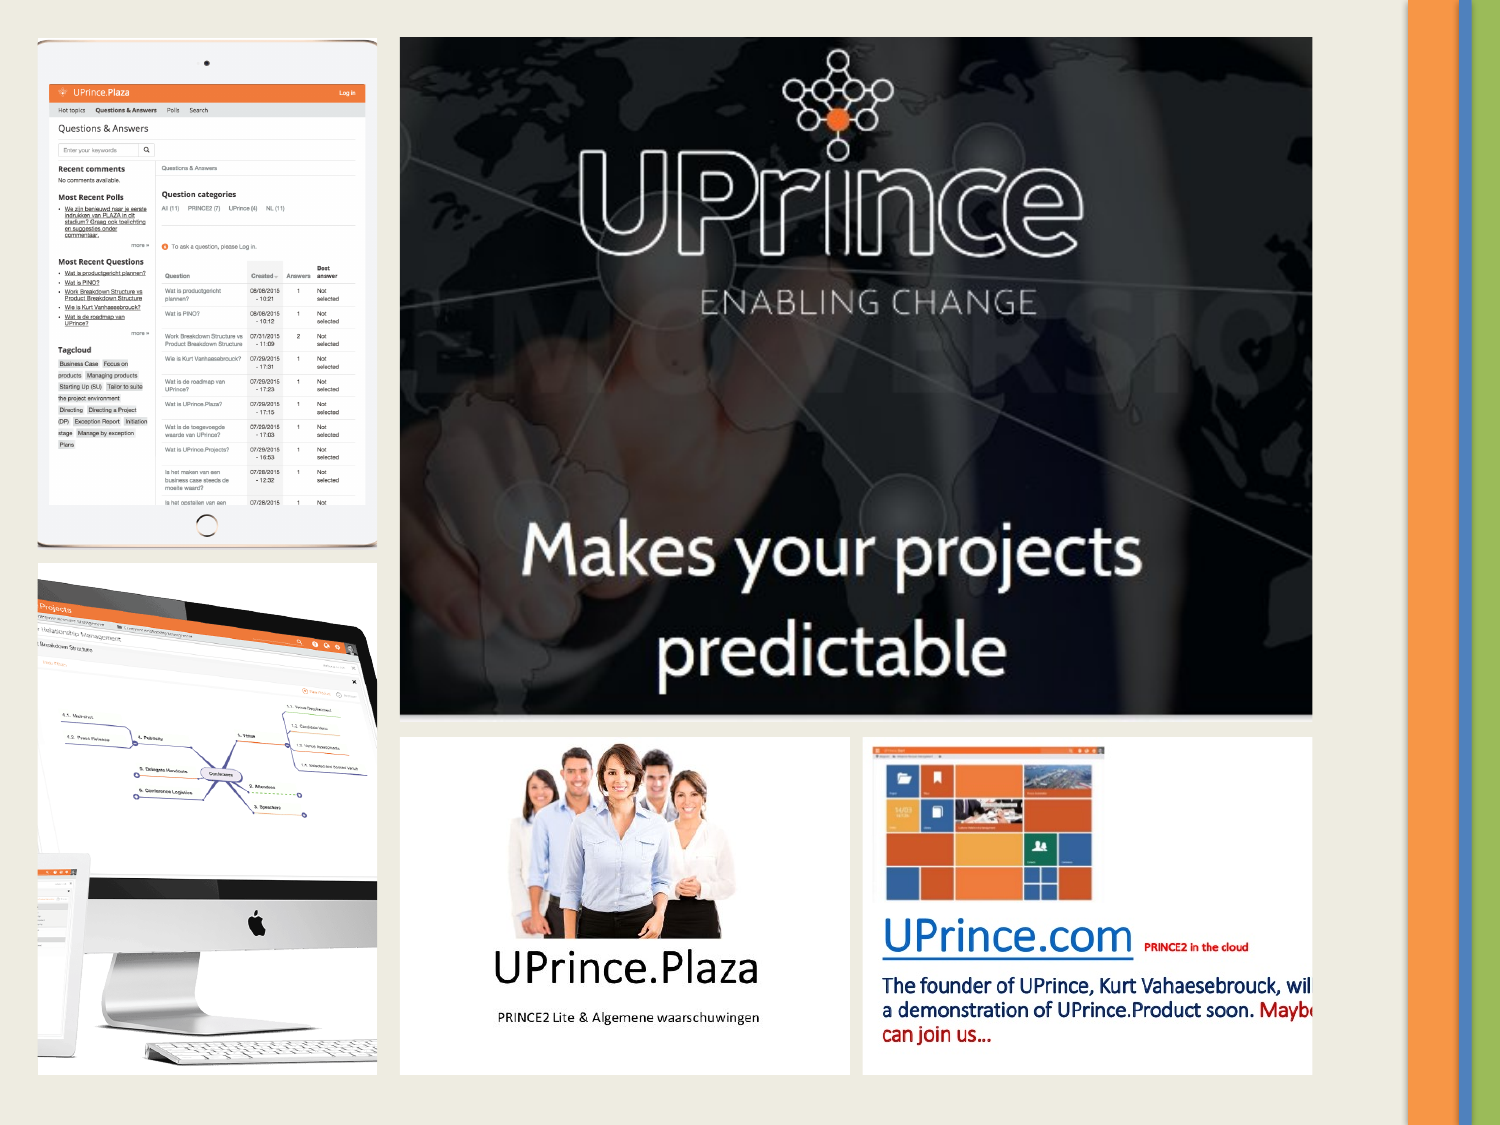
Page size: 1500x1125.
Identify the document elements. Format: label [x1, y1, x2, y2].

picture [399, 737, 851, 1076]
picture [399, 37, 1313, 723]
picture [37, 37, 378, 551]
picture [862, 737, 1313, 1076]
picture [37, 562, 378, 1076]
